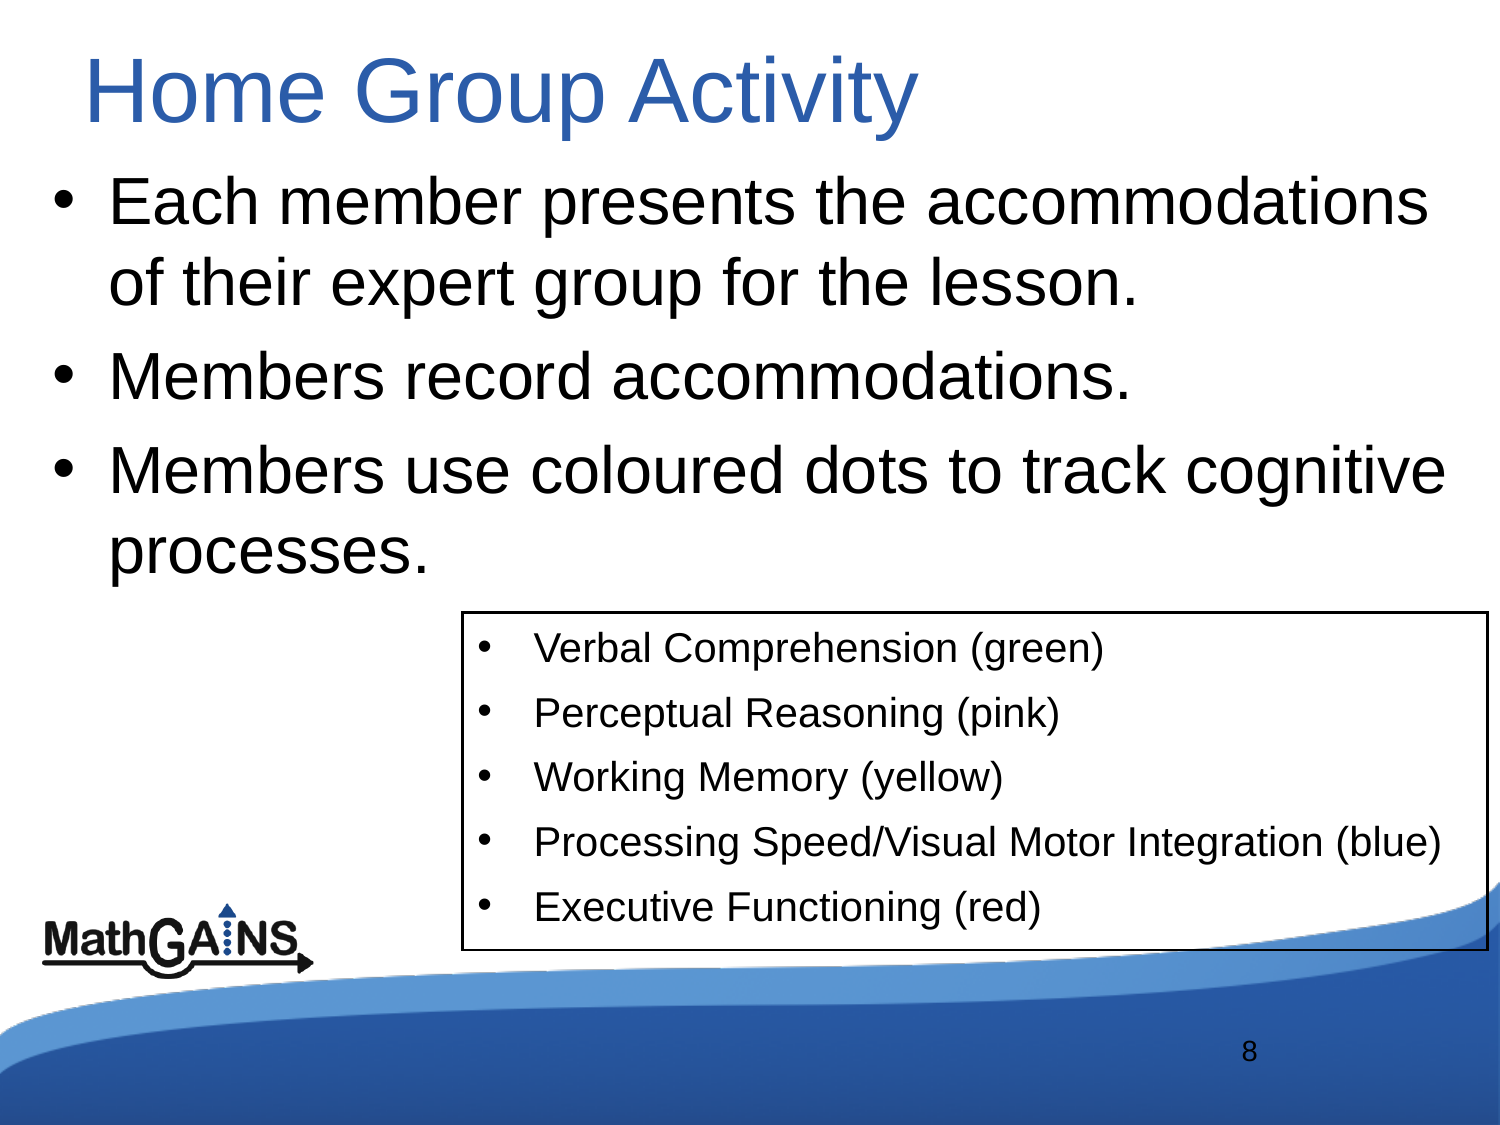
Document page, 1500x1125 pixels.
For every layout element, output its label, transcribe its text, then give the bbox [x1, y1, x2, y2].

slide_number 8 [1223, 1023, 1277, 1075]
list Each member presents the accommodations of their expert group for the lesson. Members record accommodations. Members use coloured dots to track cognitive processes. [36, 149, 1476, 613]
picture [0, 878, 1500, 1125]
title Home Group Activity [74, 0, 1426, 149]
text_box Verbal Comprehension (green) Perceptual Reasoning (pink) Working Memory (yellow) Processing Speed/Visual Motor Integration (blue) Executive Functioning (red) [462, 612, 1488, 950]
